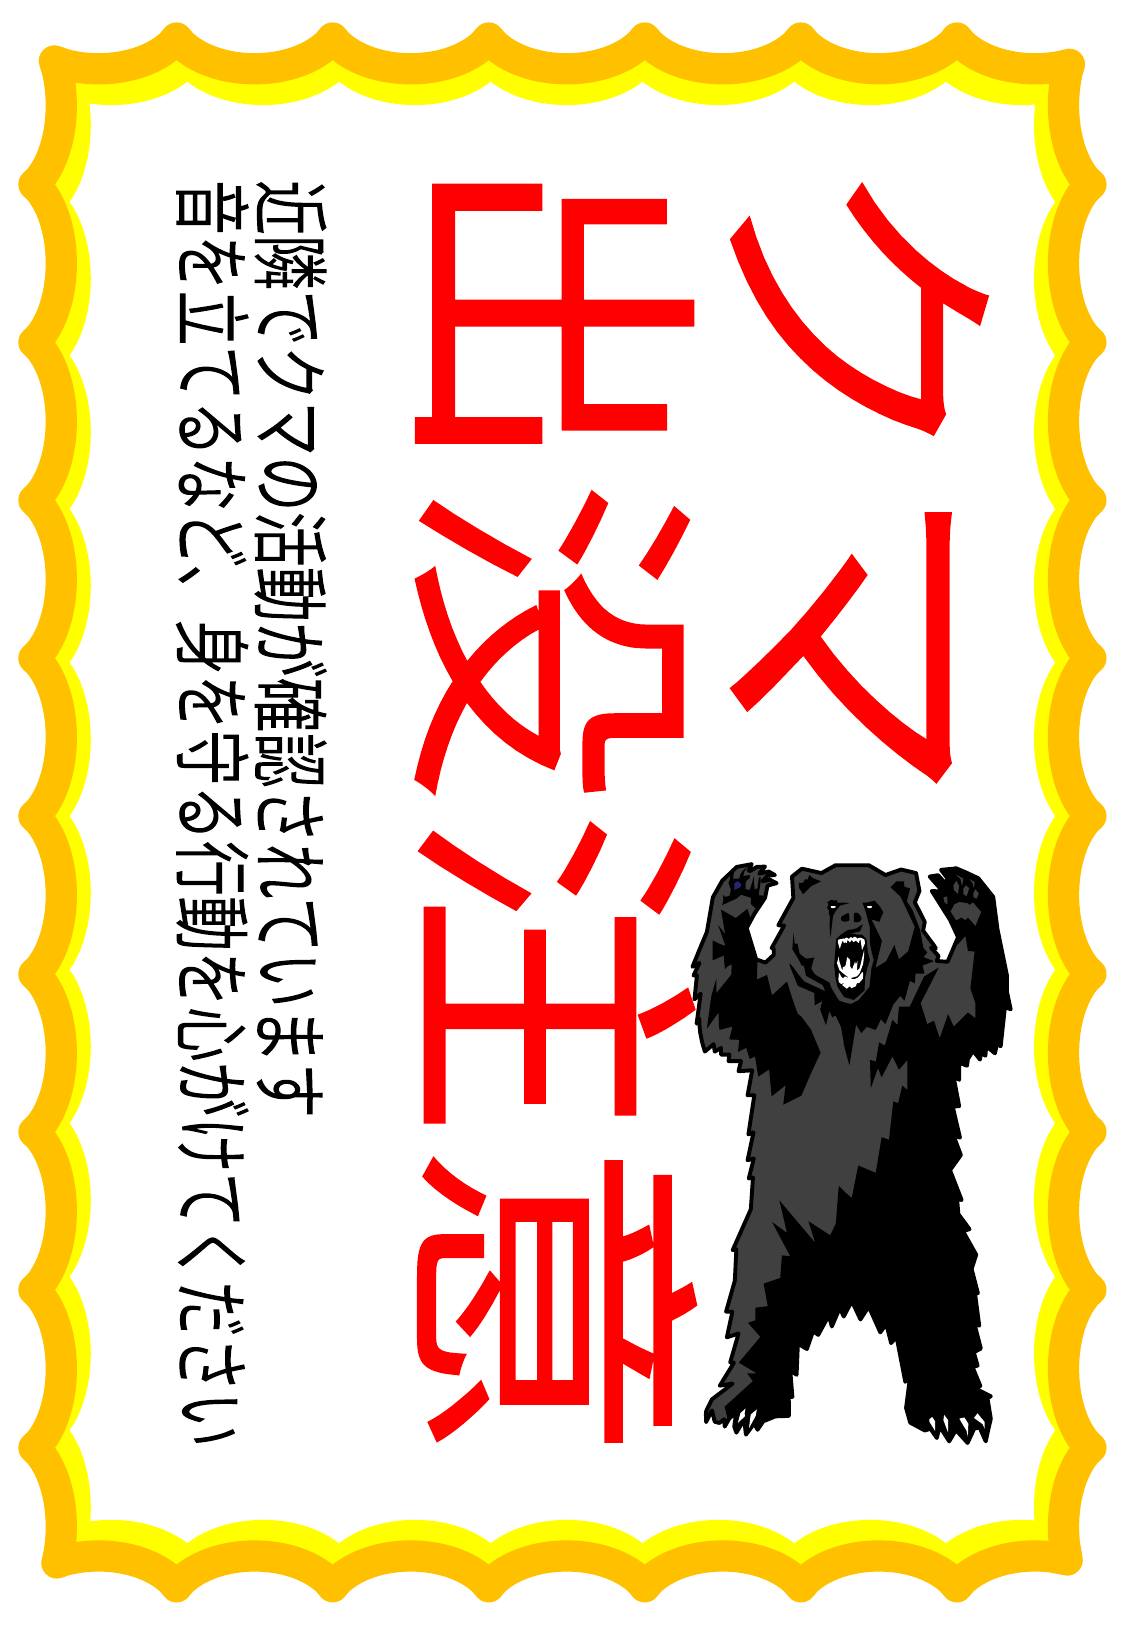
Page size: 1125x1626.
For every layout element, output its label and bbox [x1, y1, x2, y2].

text_box [33, 37, 1092, 1588]
text_box [692, 863, 1011, 1444]
